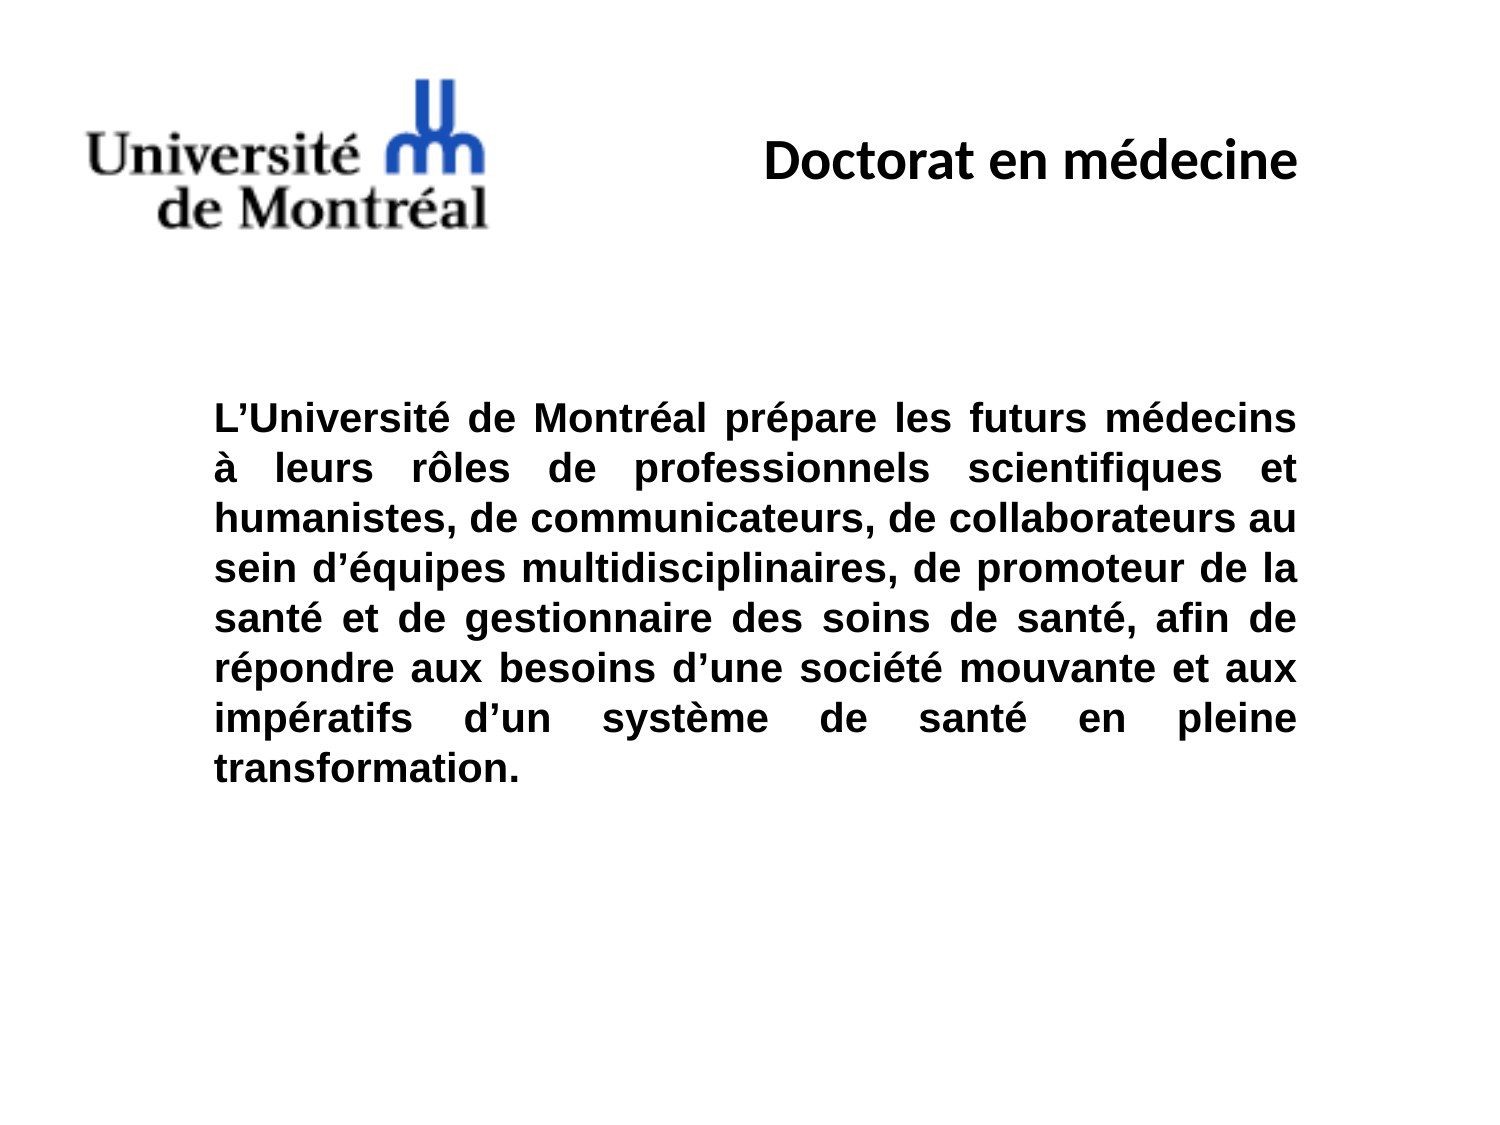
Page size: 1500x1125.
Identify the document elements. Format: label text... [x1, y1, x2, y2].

picture [0, 77, 520, 235]
text_box Doctorat en médecine [748, 113, 1314, 199]
text_box L’Université de Montréal prépare les futurs médecins à leurs rôles de professionnels scientifiques et humanistes, de communicateurs, de collaborateurs au sein d’équipes multidisciplinaires, de promoteur de la santé et de gestionnaire des soins de santé, afin de répondre aux besoins d’une société mouvante et aux impératifs d’un système de santé en pleine transformation. [199, 383, 1313, 863]
